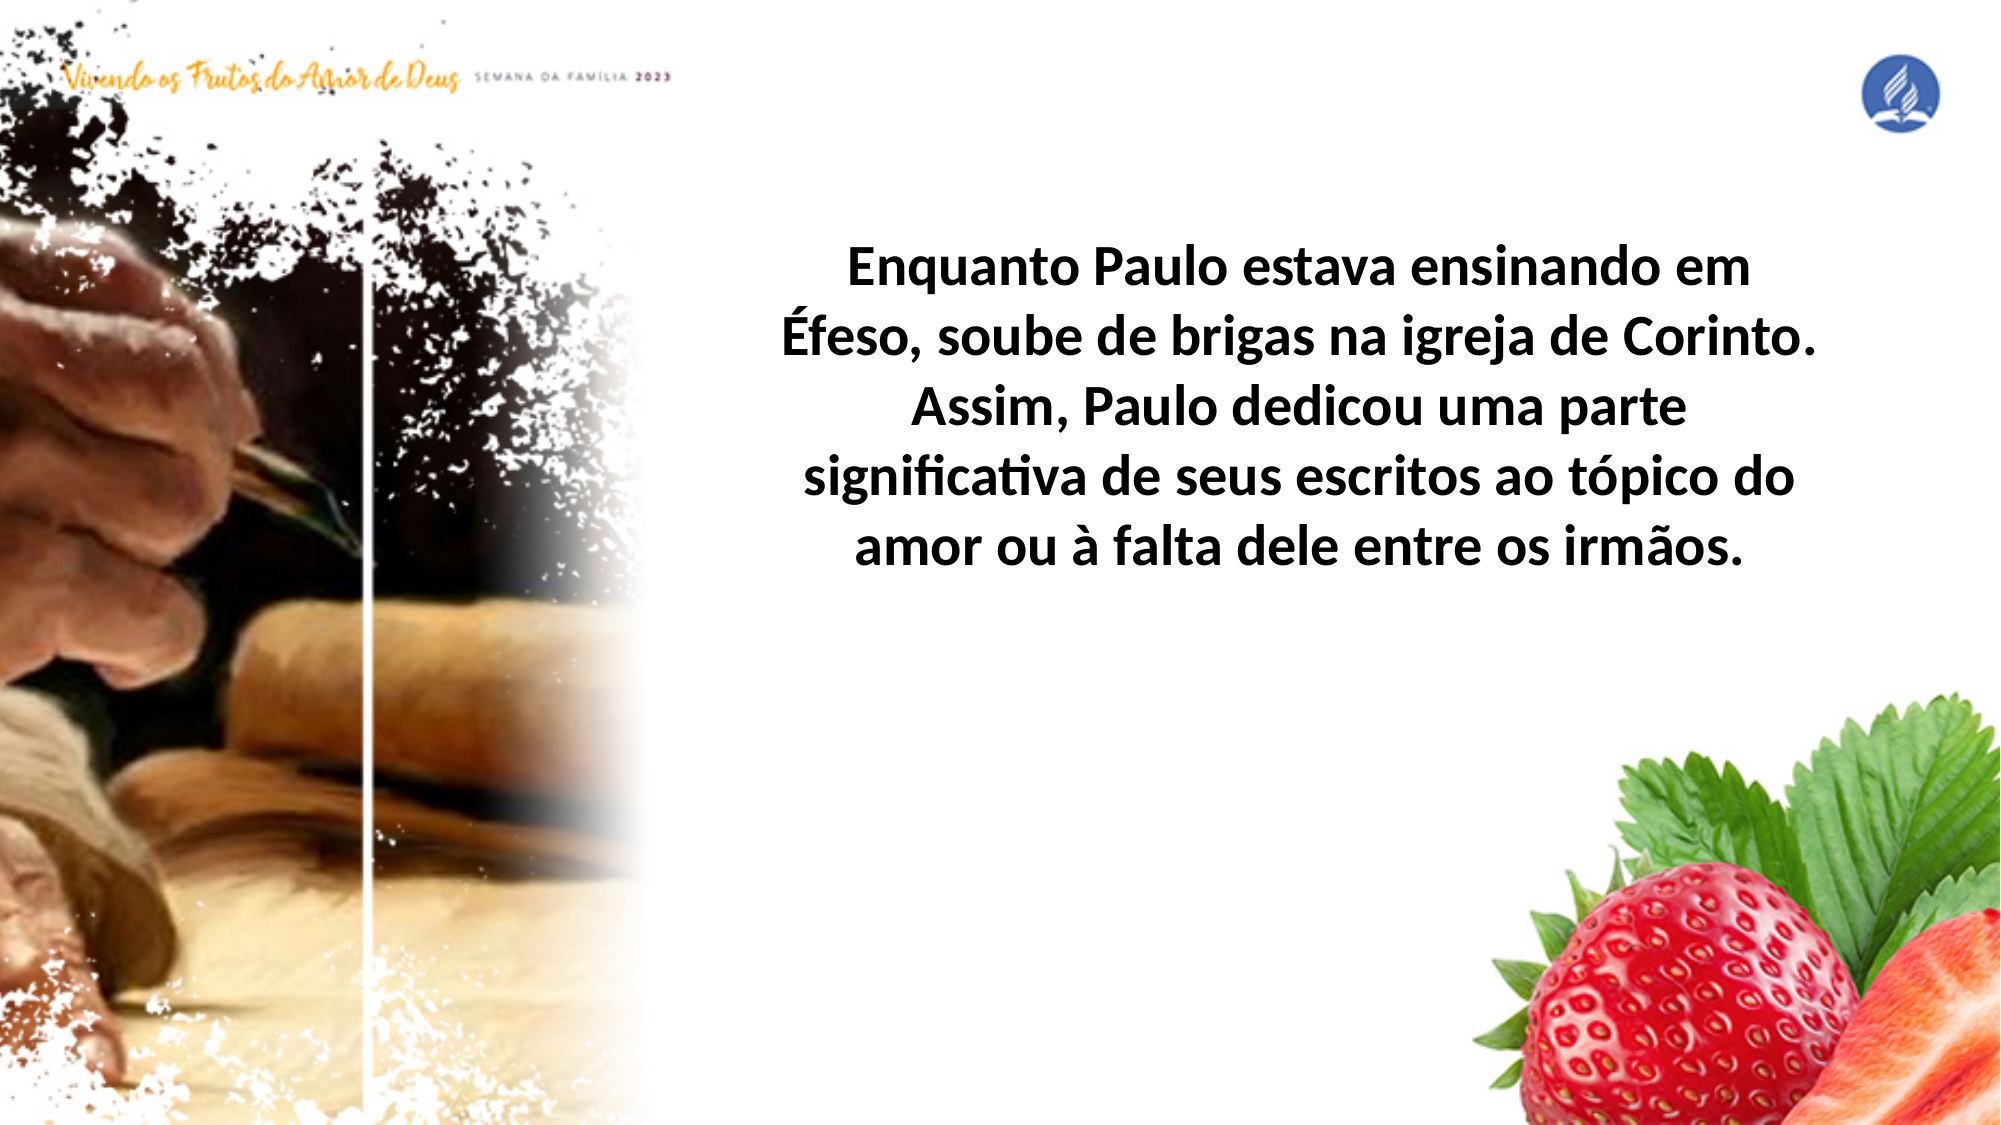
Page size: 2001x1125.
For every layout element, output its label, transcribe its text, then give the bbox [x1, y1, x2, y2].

picture [0, 0, 2001, 1125]
text_box Enquanto Paulo estava ensinando em Éfeso, soube de brigas na igreja de Corinto. Assim, Paulo dedicou uma parte significativa de seus escritos ao tópico do amor ou à falta dele entre os irmãos. [760, 219, 1840, 585]
